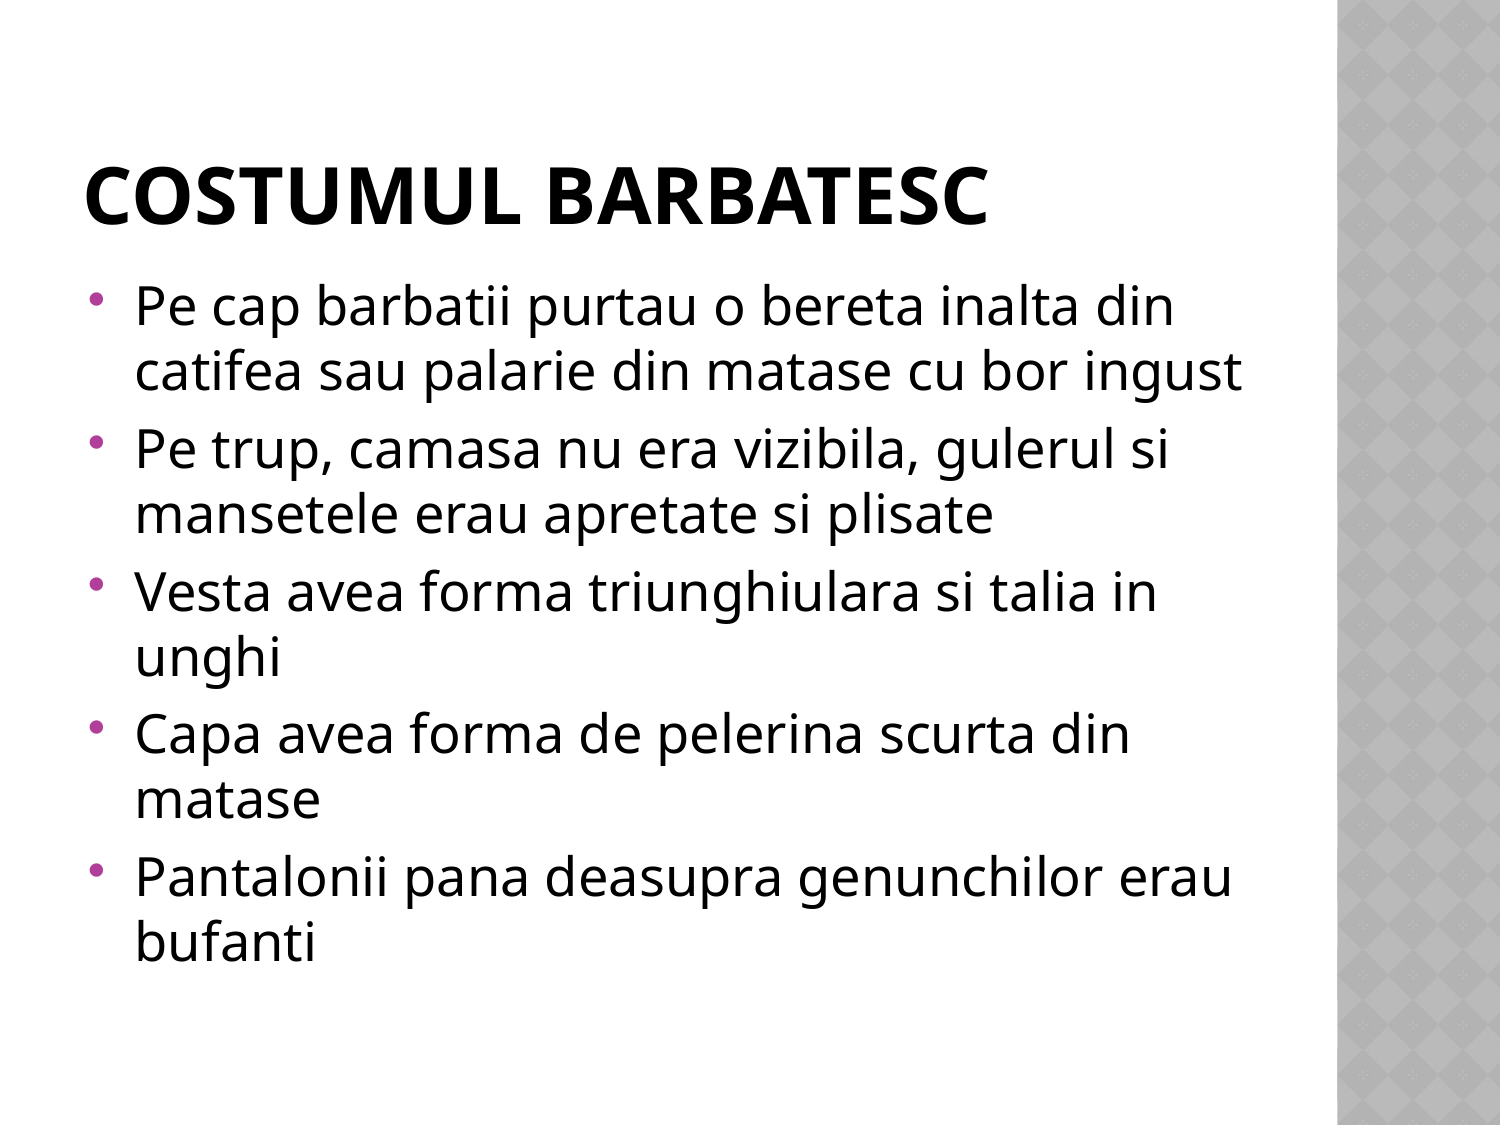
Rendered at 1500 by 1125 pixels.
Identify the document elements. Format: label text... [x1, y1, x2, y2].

title Costumul barbatesc [75, 52, 1263, 240]
list Pe cap barbatii purtau o bereta inalta din catifea sau palarie din matase cu bor ingust Pe trup, camasa nu era vizibila, gulerul si mansetele erau apretate si plisate Vesta avea forma triunghiulara si talia in unghi Capa avea forma de pelerina scurta din matase Pantalonii pana deasupra genunchilor erau bufanti [75, 264, 1263, 1059]
